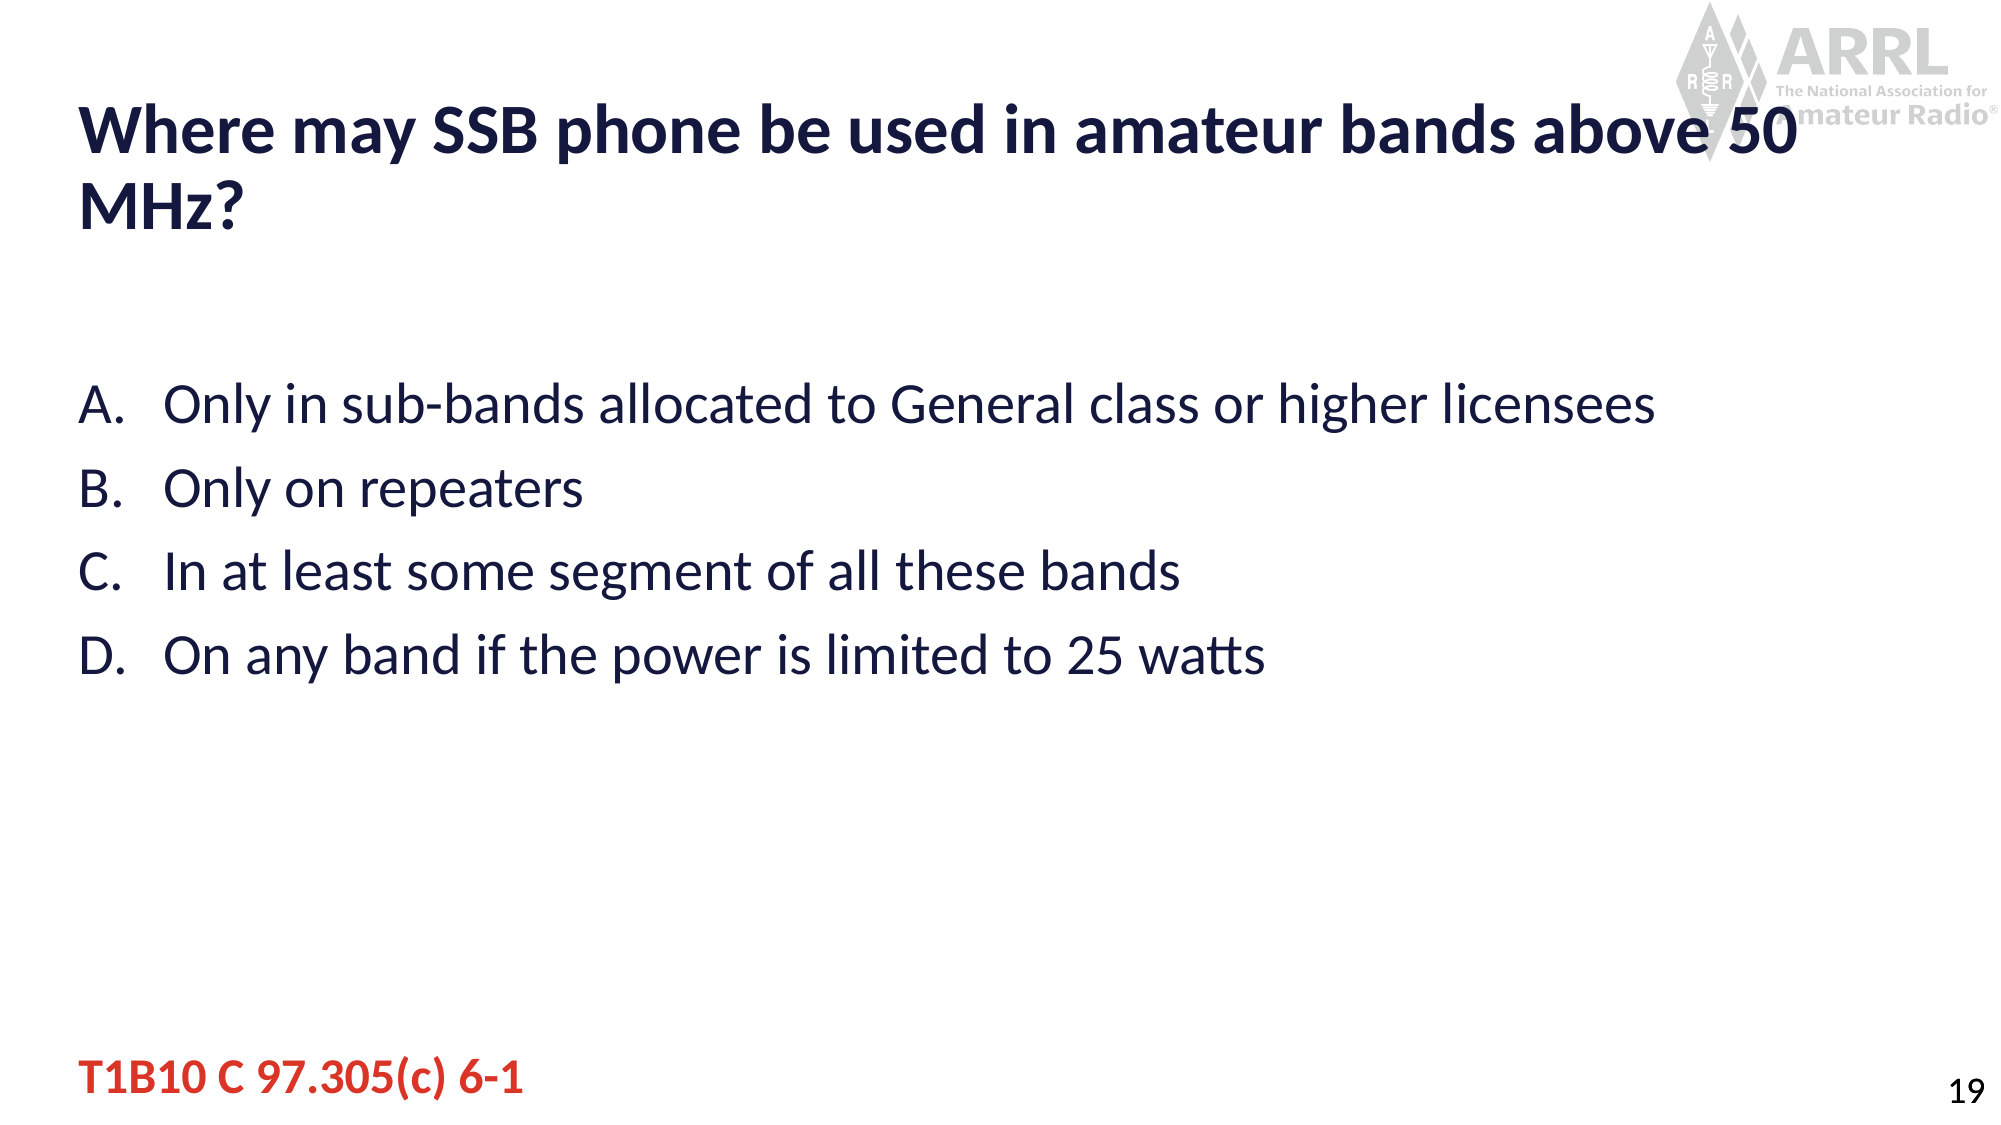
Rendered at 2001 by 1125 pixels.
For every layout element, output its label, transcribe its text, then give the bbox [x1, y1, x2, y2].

text_box T1B10 C 97.305(c) 6-1 [63, 1036, 921, 1112]
title Where may SSB phone be used in amateur bands above 50 MHz? [63, 59, 1863, 278]
list Only in sub-bands allocated to General class or higher licensees Only on repeaters In at least some segment of all these bands On any band if the power is limited to 25 watts [63, 365, 1863, 989]
picture [1674, 0, 2000, 164]
